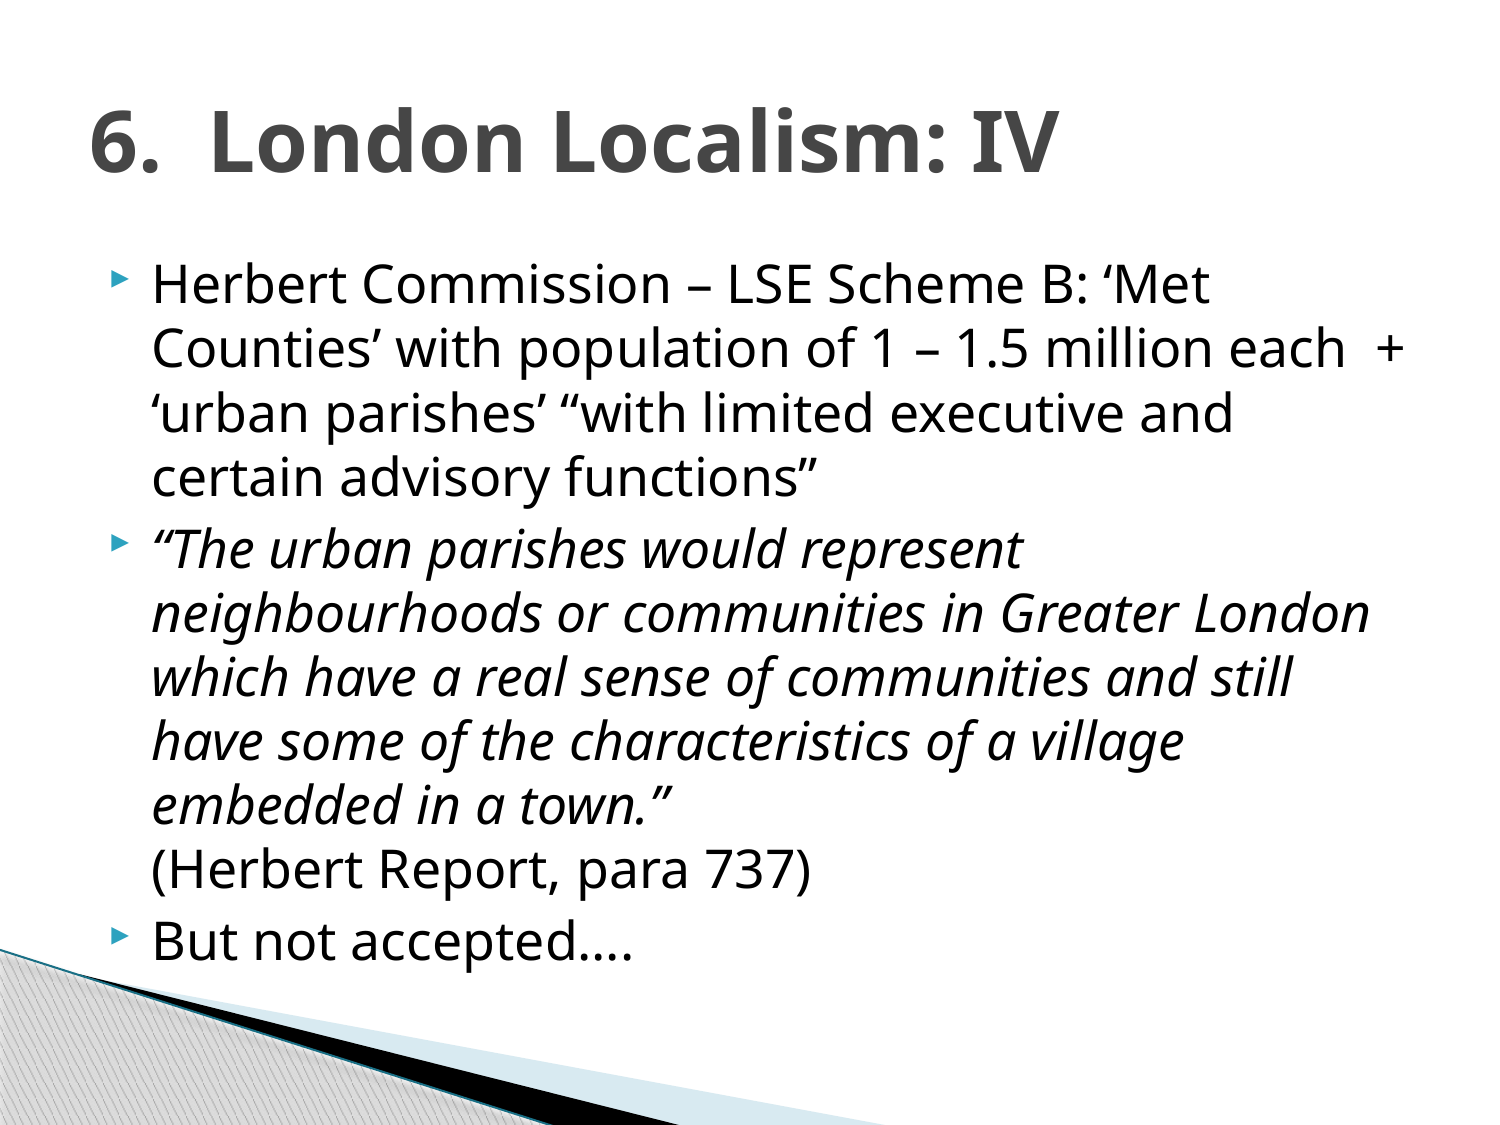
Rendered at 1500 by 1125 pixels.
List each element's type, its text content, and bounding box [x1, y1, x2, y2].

title 6. London Localism: IV [75, 45, 1425, 233]
list Herbert Commission – LSE Scheme B: ‘Met Counties’ with population of 1 – 1.5 million each + ‘urban parishes’ “with limited executive and certain advisory functions” “The urban parishes would represent neighbourhoods or communities in Greater London which have a real sense of communities and still have some of the characteristics of a village embedded in a town.” (Herbert Report, para 737) But not accepted…. [75, 243, 1425, 986]
